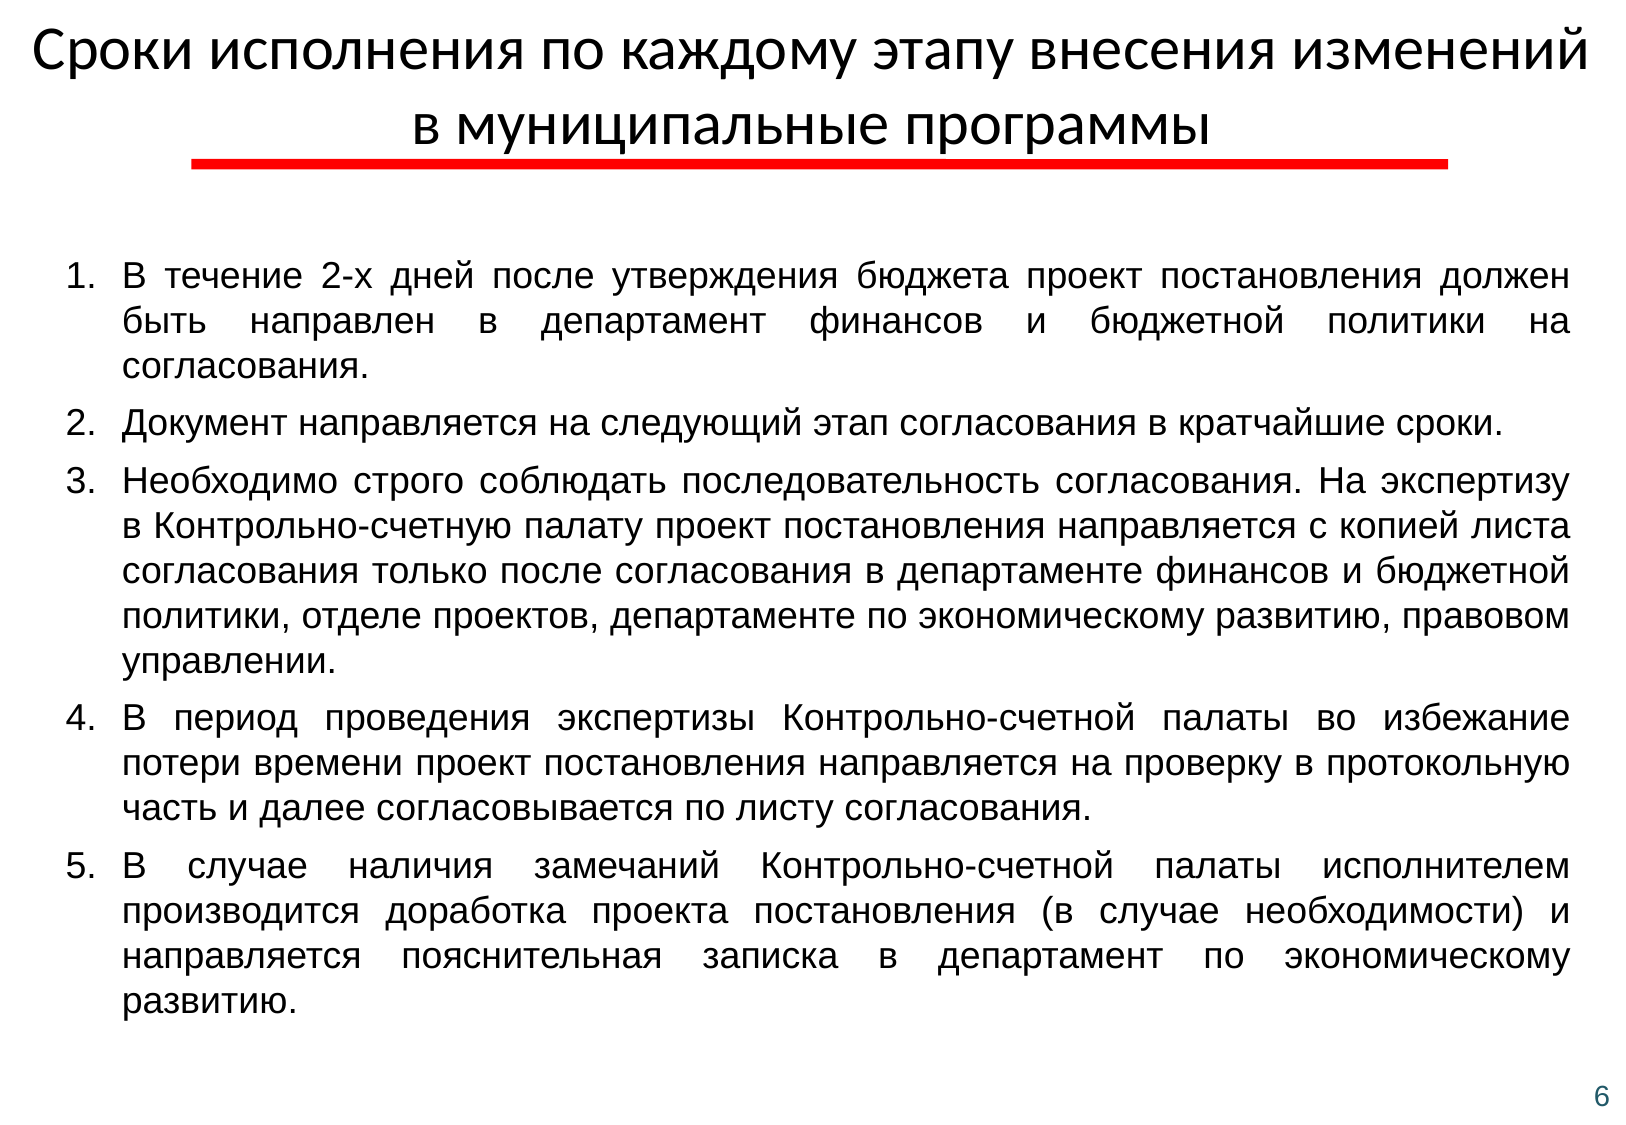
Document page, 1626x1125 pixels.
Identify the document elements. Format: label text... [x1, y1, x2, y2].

slide_number 6 [1245, 1065, 1625, 1125]
text_box В течение 2-х дней после утверждения бюджета проект постановления должен быть направлен в департамент финансов и бюджетной политики на согласования. Документ направляется на следующий этап согласования в кратчайшие сроки. Необходимо строго соблюдать последовательность согласования. На экспертизу в Контрольно-счетную палату проект постановления направляется с копией листа согласования только после согласования в департаменте финансов и бюджетной политики, отделе проектов, департаменте по экономическому развитию, правовом управлении. В период проведения экспертизы Контрольно-счетной палаты во избежание потери времени проект постановления направляется на проверку в протокольную часть и далее согласовывается по листу согласования. В случае наличия замечаний Контрольно-счетной палаты исполнителем производится доработка проекта постановления (в случае необходимости) и направляется пояснительная записка в департамент по экономическому развитию. [50, 243, 1586, 1029]
text_box Сроки исполнения по каждому этапу внесения изменений в муниципальные программы [0, 0, 1625, 165]
